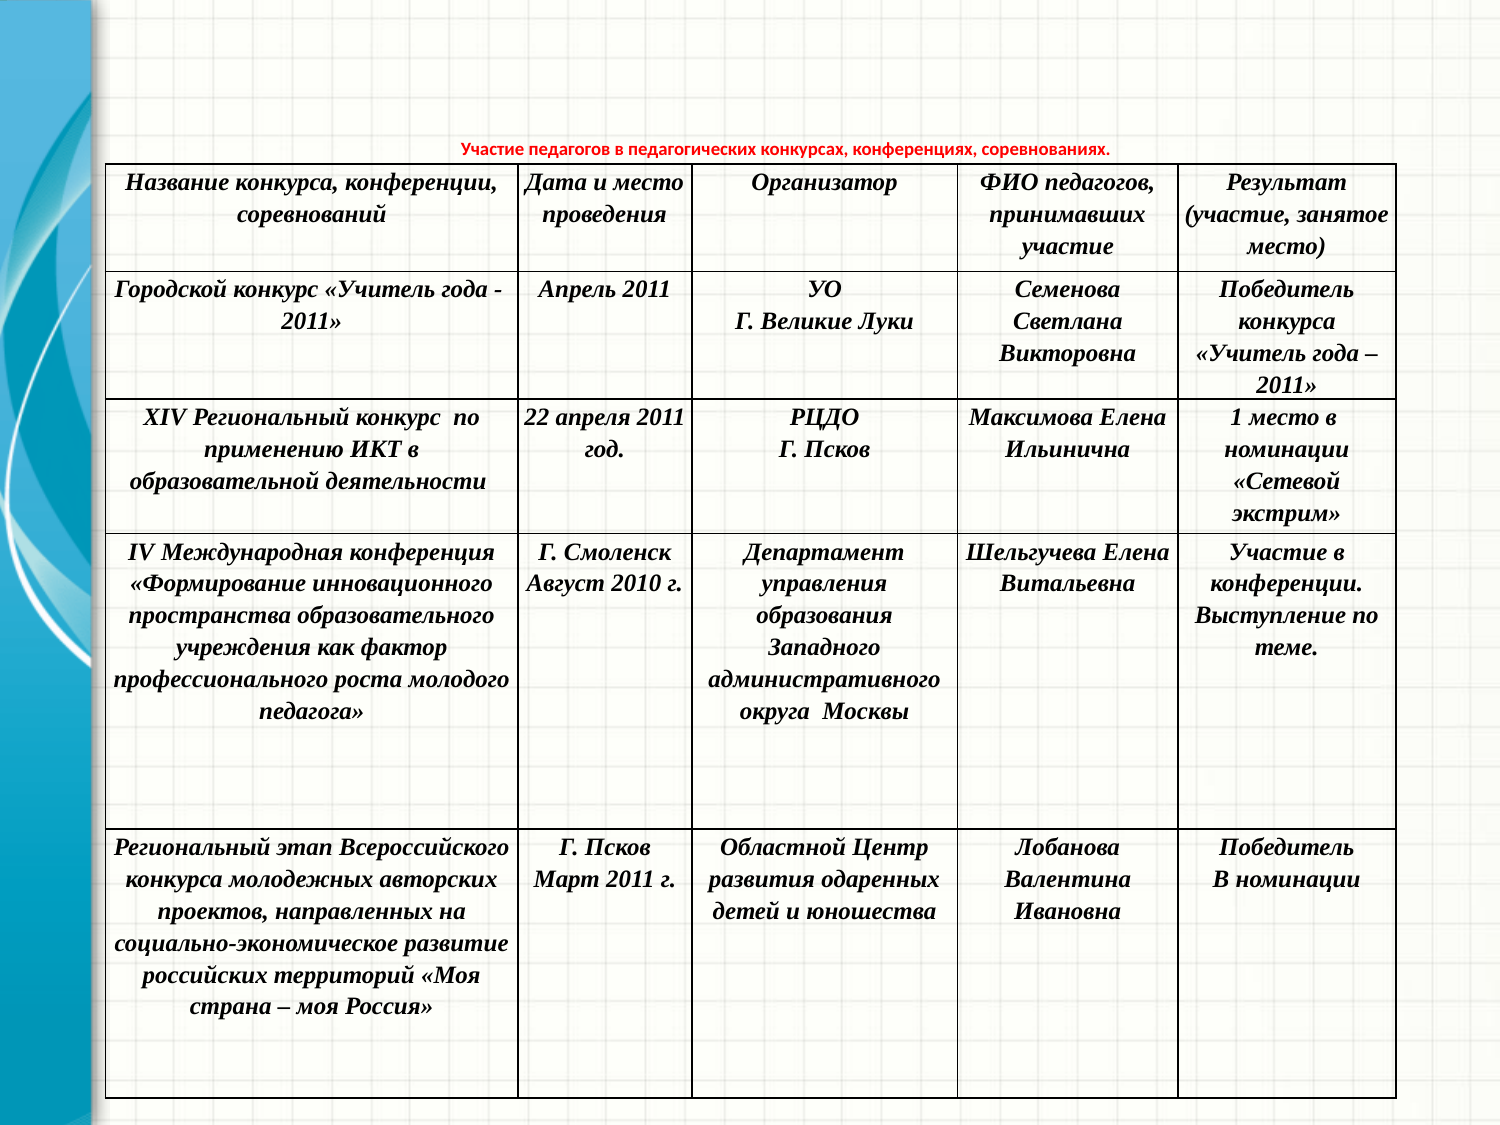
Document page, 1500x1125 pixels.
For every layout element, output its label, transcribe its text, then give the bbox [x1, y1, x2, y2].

table_header Результат (участие, занятое место) [1179, 165, 1395, 271]
table_cell 1 место в номинации «Сетевой экстрим» [1179, 400, 1395, 533]
table_cell 22 апреля 2011 год. [519, 400, 691, 533]
table_header Дата и место проведения [519, 165, 691, 271]
table_cell Региональный этап Всероссийского конкурса молодежных авторских проектов, направленных на социально-экономическое развитие российских территорий «Моя страна – моя Россия» [106, 830, 517, 1097]
table_cell Департамент управления образования Западного административного округа Москвы [693, 534, 957, 828]
table_cell Победитель В номинации [1179, 830, 1395, 1097]
table_header Организатор [693, 165, 957, 271]
table_cell XIV Региональный конкурс по применению ИКТ в образовательной деятельности [106, 400, 517, 533]
table_cell Г. Смоленск Август 2010 г. [519, 534, 691, 828]
table_cell Шельгучева Елена Витальевна [958, 534, 1177, 828]
table_cell Участие в конференции. Выступление по теме. [1179, 534, 1395, 828]
table_cell Апрель 2011 [519, 272, 691, 398]
table_cell Победитель конкурса «Учитель года – 2011» [1179, 272, 1395, 398]
picture [0, 0, 1500, 1125]
table_cell РЦДО Г. Псков [693, 400, 957, 533]
table_cell Городской конкурс «Учитель года - 2011» [106, 272, 517, 398]
title Участие педагогов в педагогических конкурсах, конференциях, соревнованиях. [125, 128, 1450, 232]
table_cell УО Г. Великие Луки [693, 272, 957, 398]
table_cell Семенова Светлана Викторовна [958, 272, 1177, 398]
table_header Название конкурса, конференции, соревнований [106, 165, 517, 271]
table_cell Максимова Елена Ильинична [958, 400, 1177, 533]
table_cell Лобанова Валентина Ивановна [958, 830, 1177, 1097]
table_cell Областной Центр развития одаренных детей и юношества [693, 830, 957, 1097]
table_cell IV Международная конференция «Формирование инновационного пространства образовательного учреждения как фактор профессионального роста молодого педагога» [106, 534, 517, 828]
table_header ФИО педагогов, принимавших участие [958, 165, 1177, 271]
table_cell Г. Псков Март 2011 г. [519, 830, 691, 1097]
